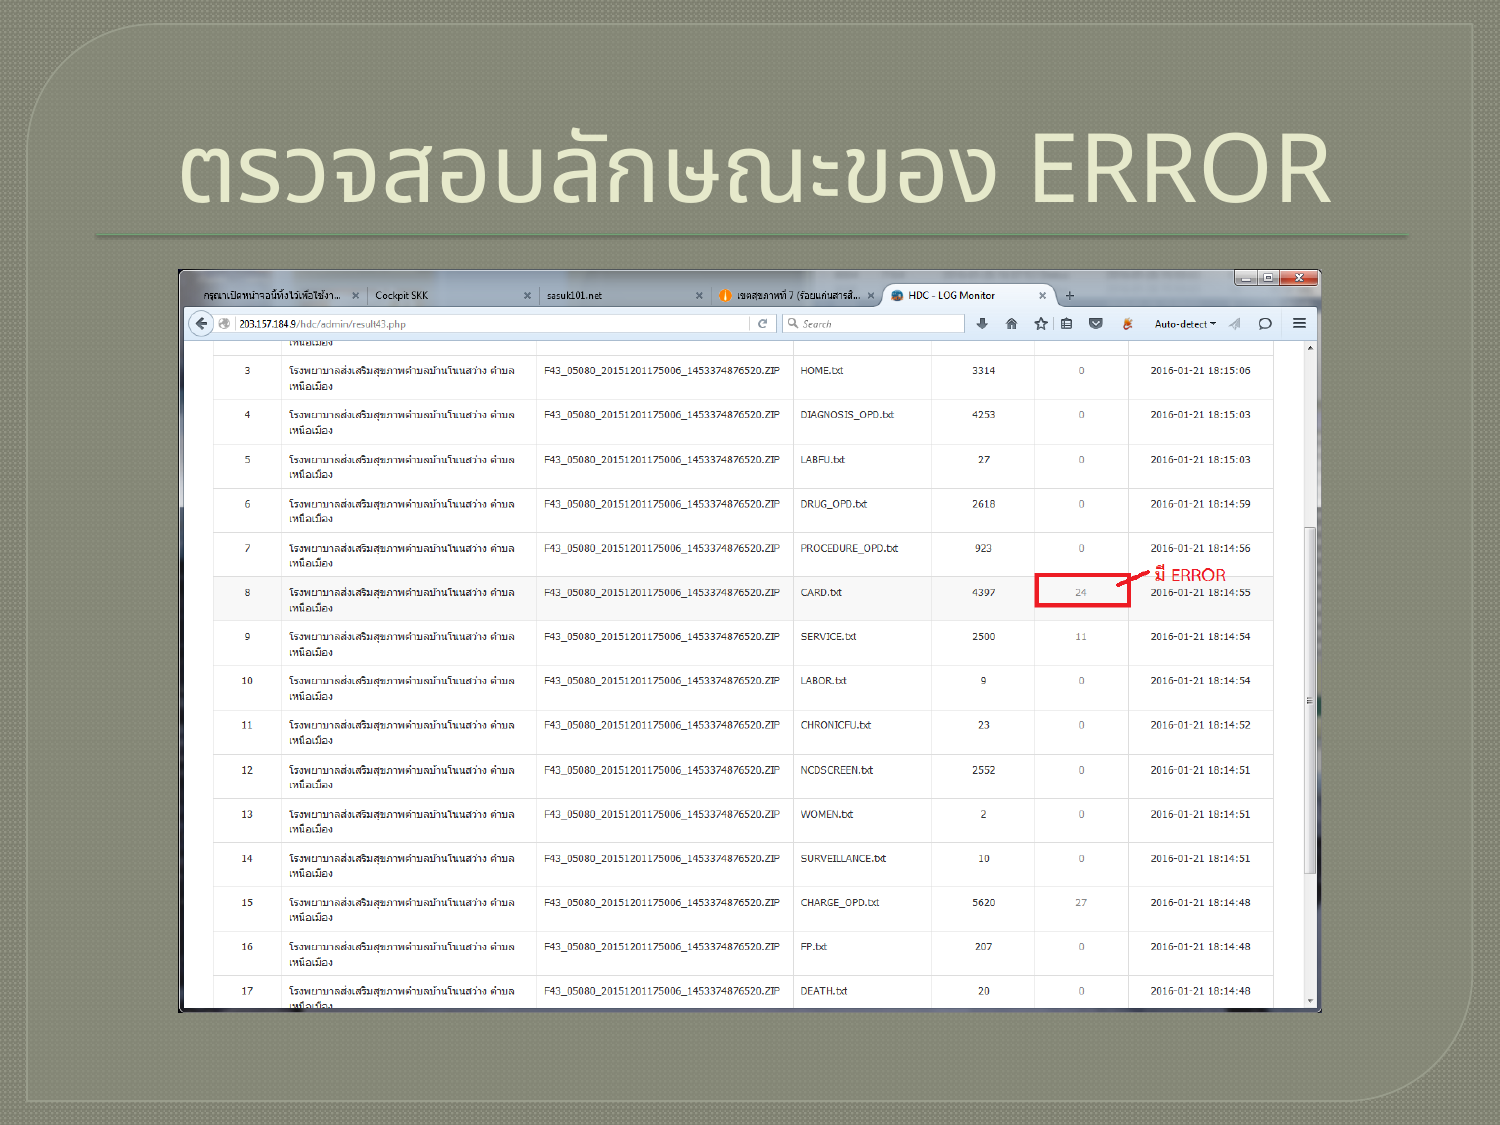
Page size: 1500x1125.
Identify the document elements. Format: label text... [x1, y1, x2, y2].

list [178, 269, 1322, 1013]
title ตรวจสอบลักษณะของ ERROR [75, 41, 1425, 230]
